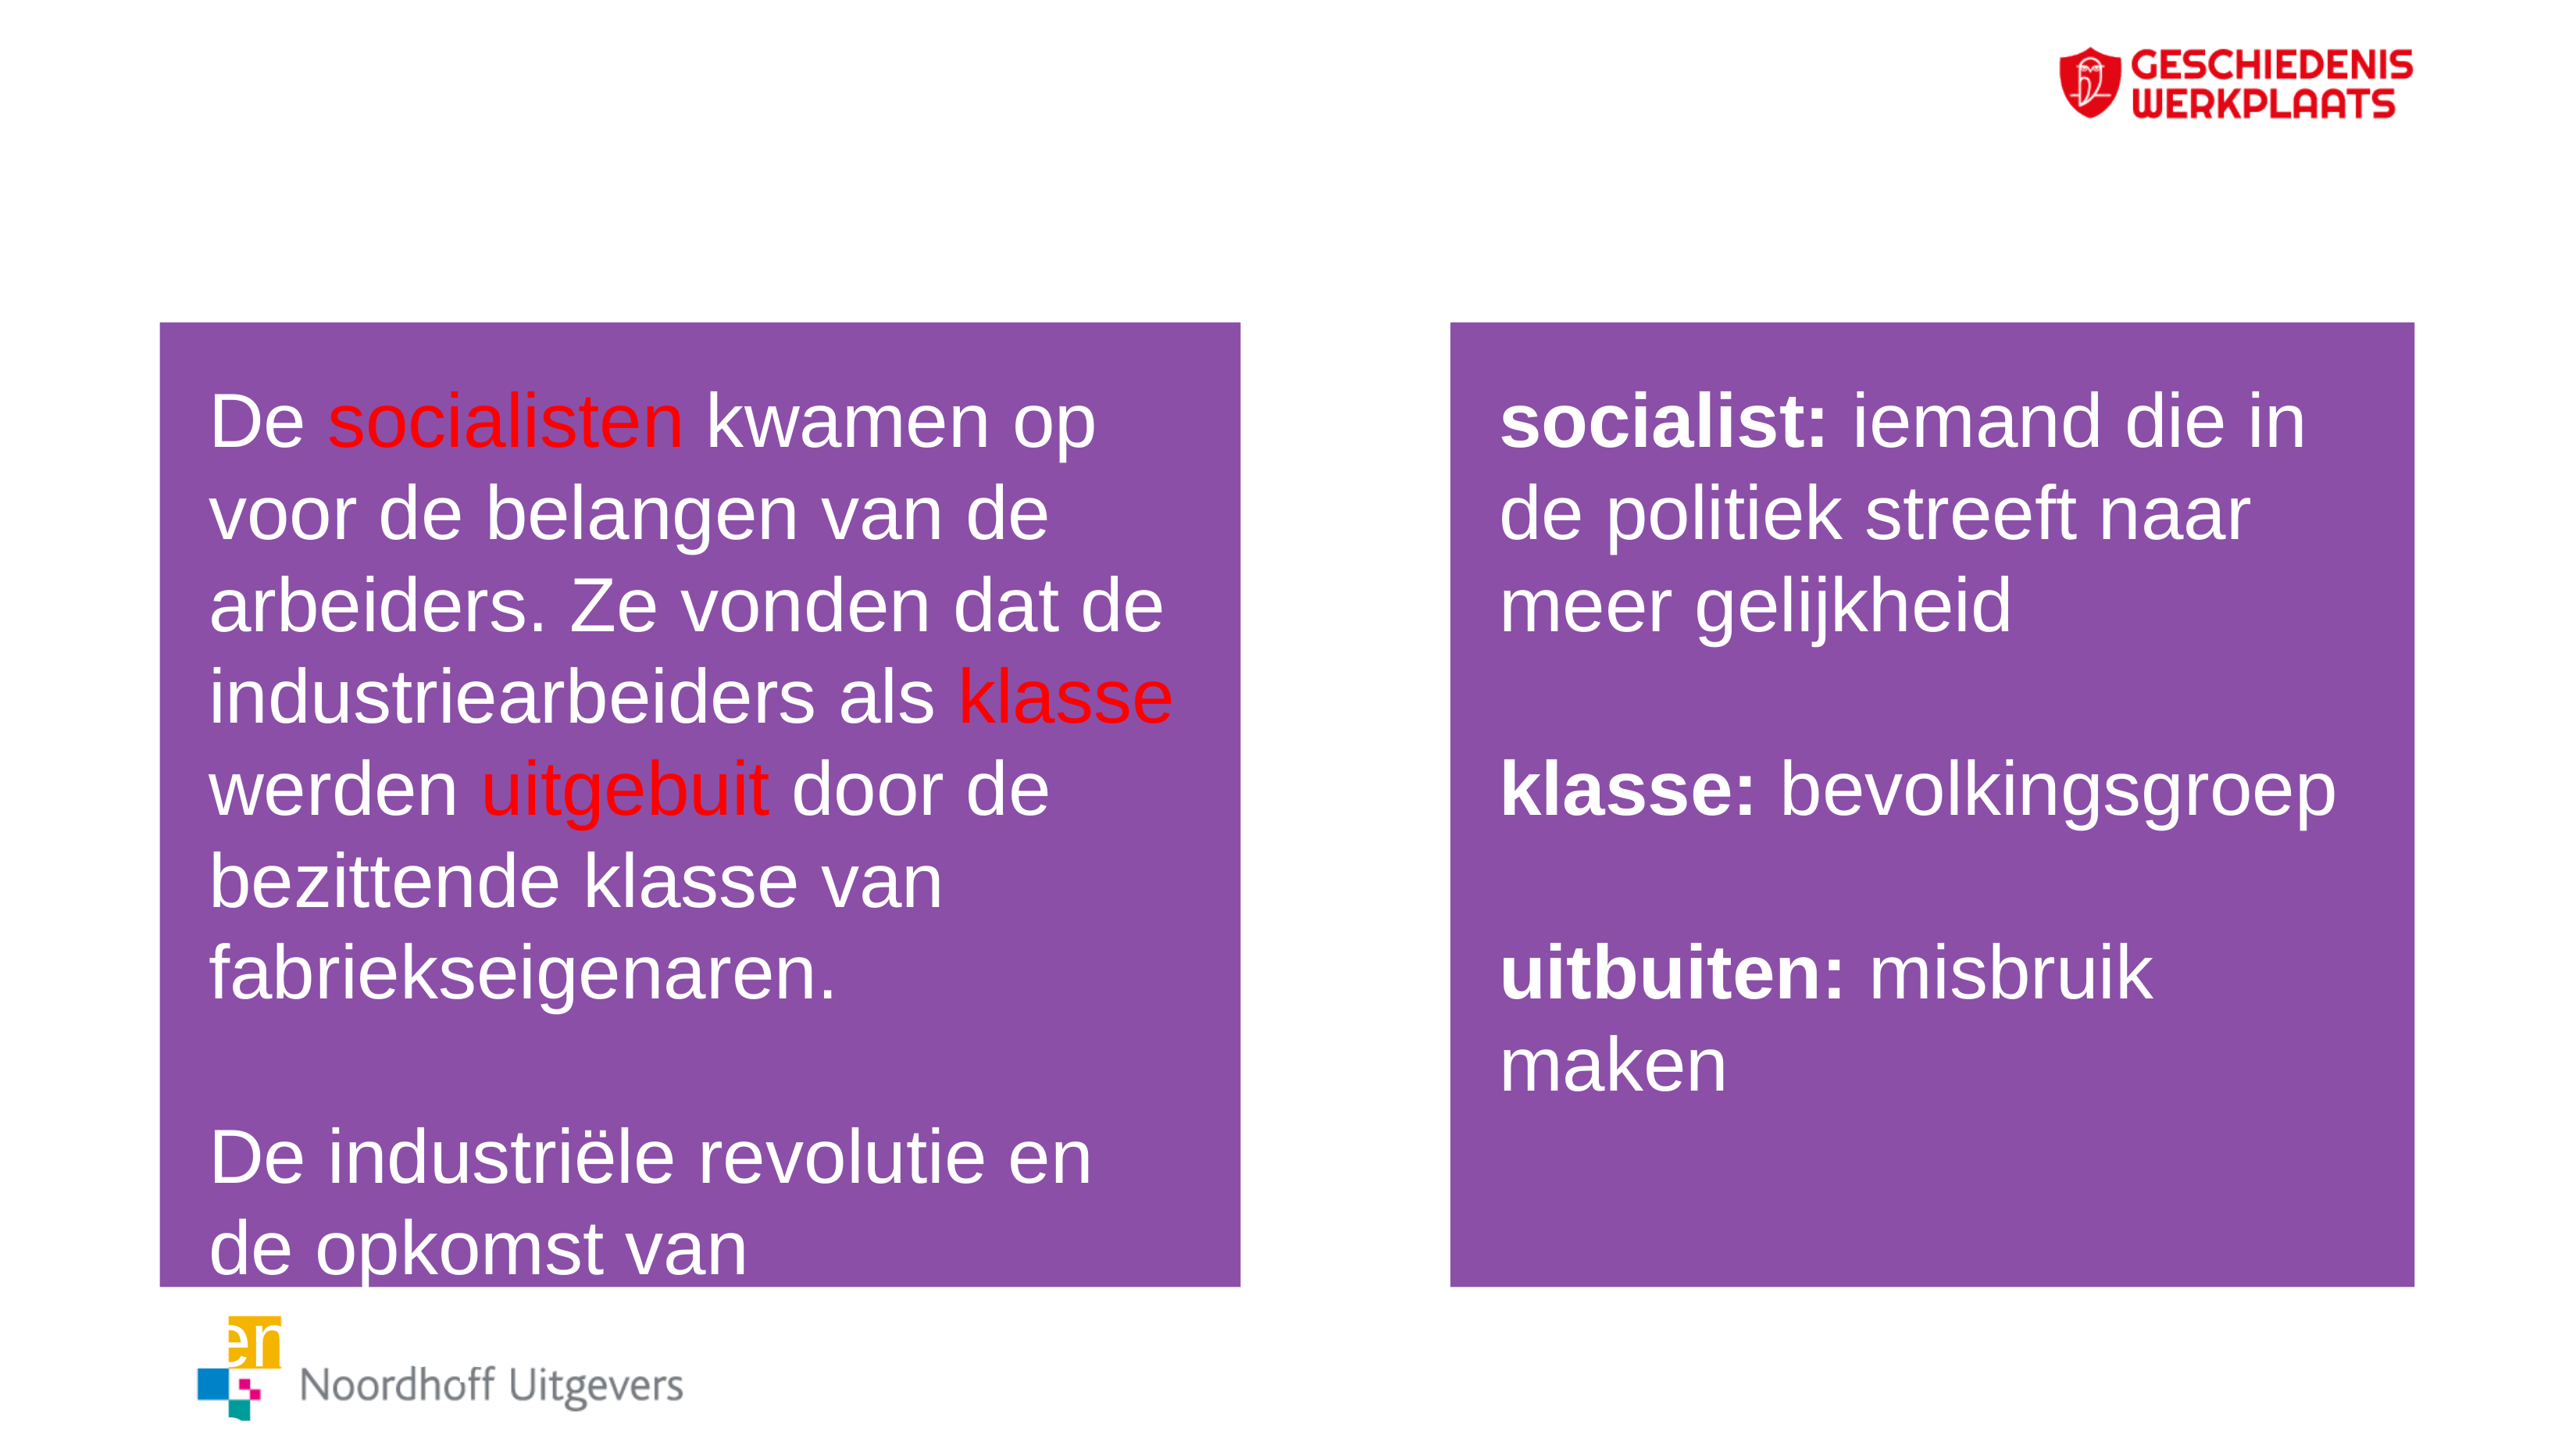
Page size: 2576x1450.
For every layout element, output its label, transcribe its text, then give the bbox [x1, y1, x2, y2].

list socialist: iemand die in de politiek streeft naar meer gelijkheid klasse: bevolkingsgroep uitbuiten: misbruik maken [1450, 322, 2415, 1288]
picture [1610, 0, 2576, 161]
picture [159, 1288, 802, 1449]
list De socialisten kwamen op voor de belangen van de arbeiders. Ze vonden dat de industriearbeiders als klasse werden uitgebuit door de bezittende klasse van fabriekseigenaren. De industriële revolutie en de opkomst van emancipatiebewegingen is een kenmerkend aspect van de tijd van burgers en stoommachines. [159, 322, 1241, 1288]
